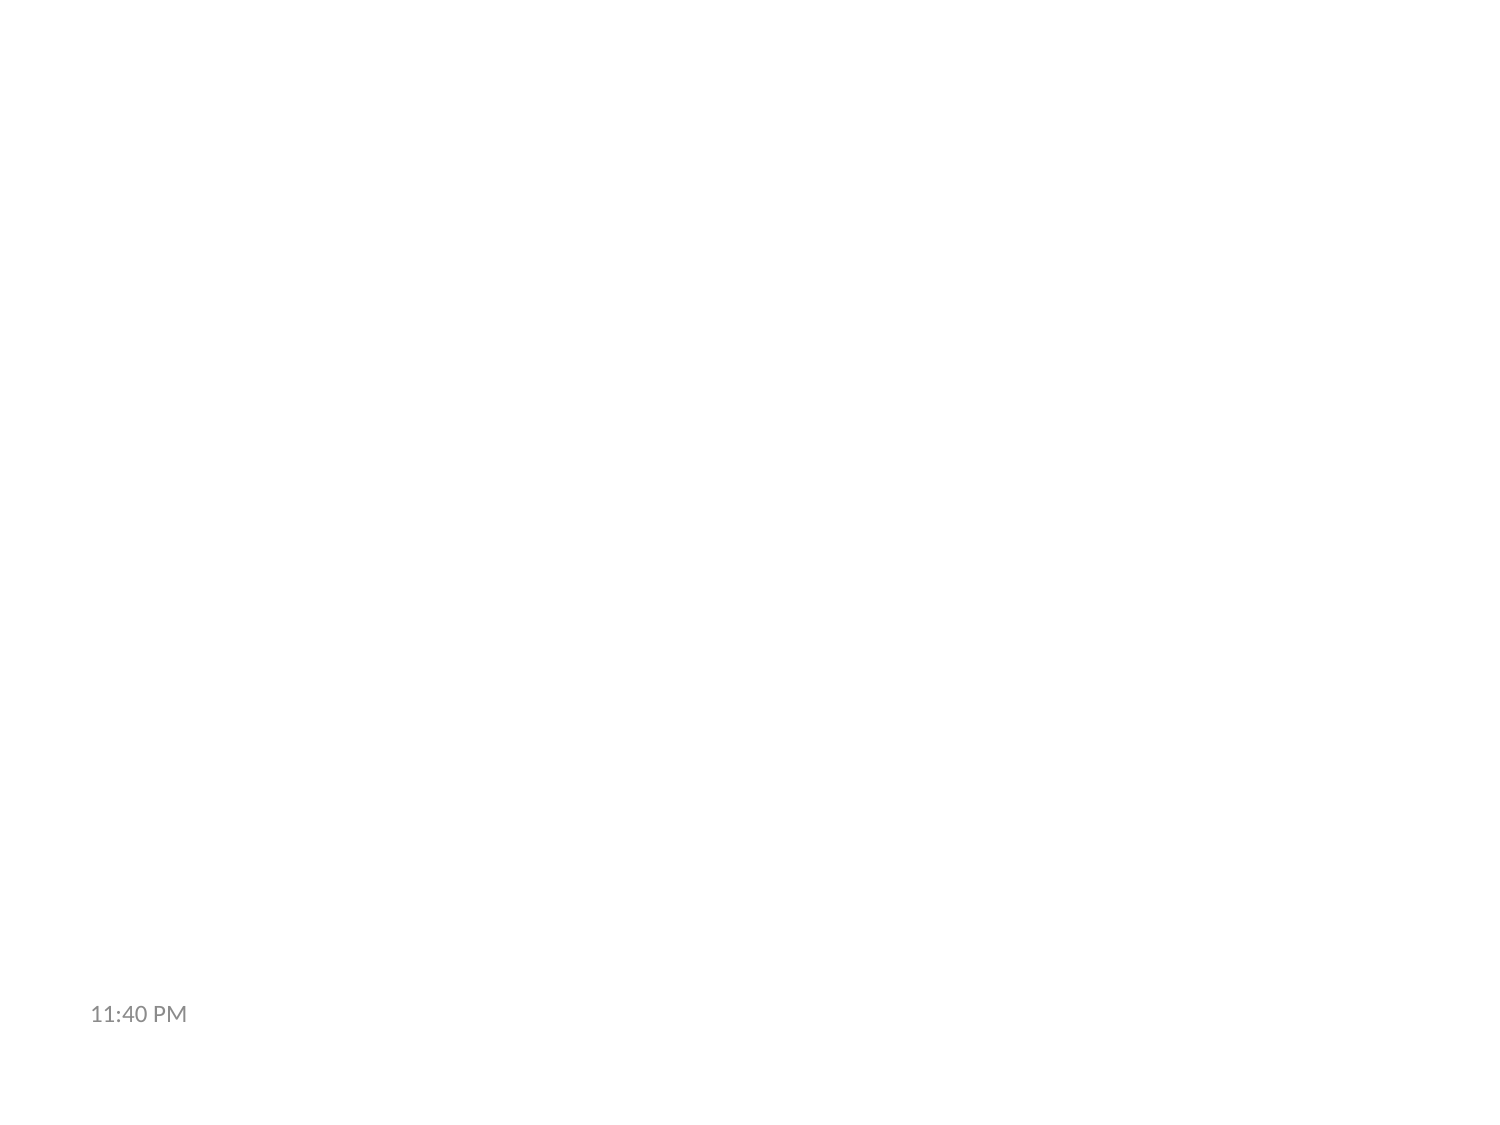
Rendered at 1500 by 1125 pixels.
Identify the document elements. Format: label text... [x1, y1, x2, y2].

text_box 3:35 PM [75, 982, 425, 1043]
